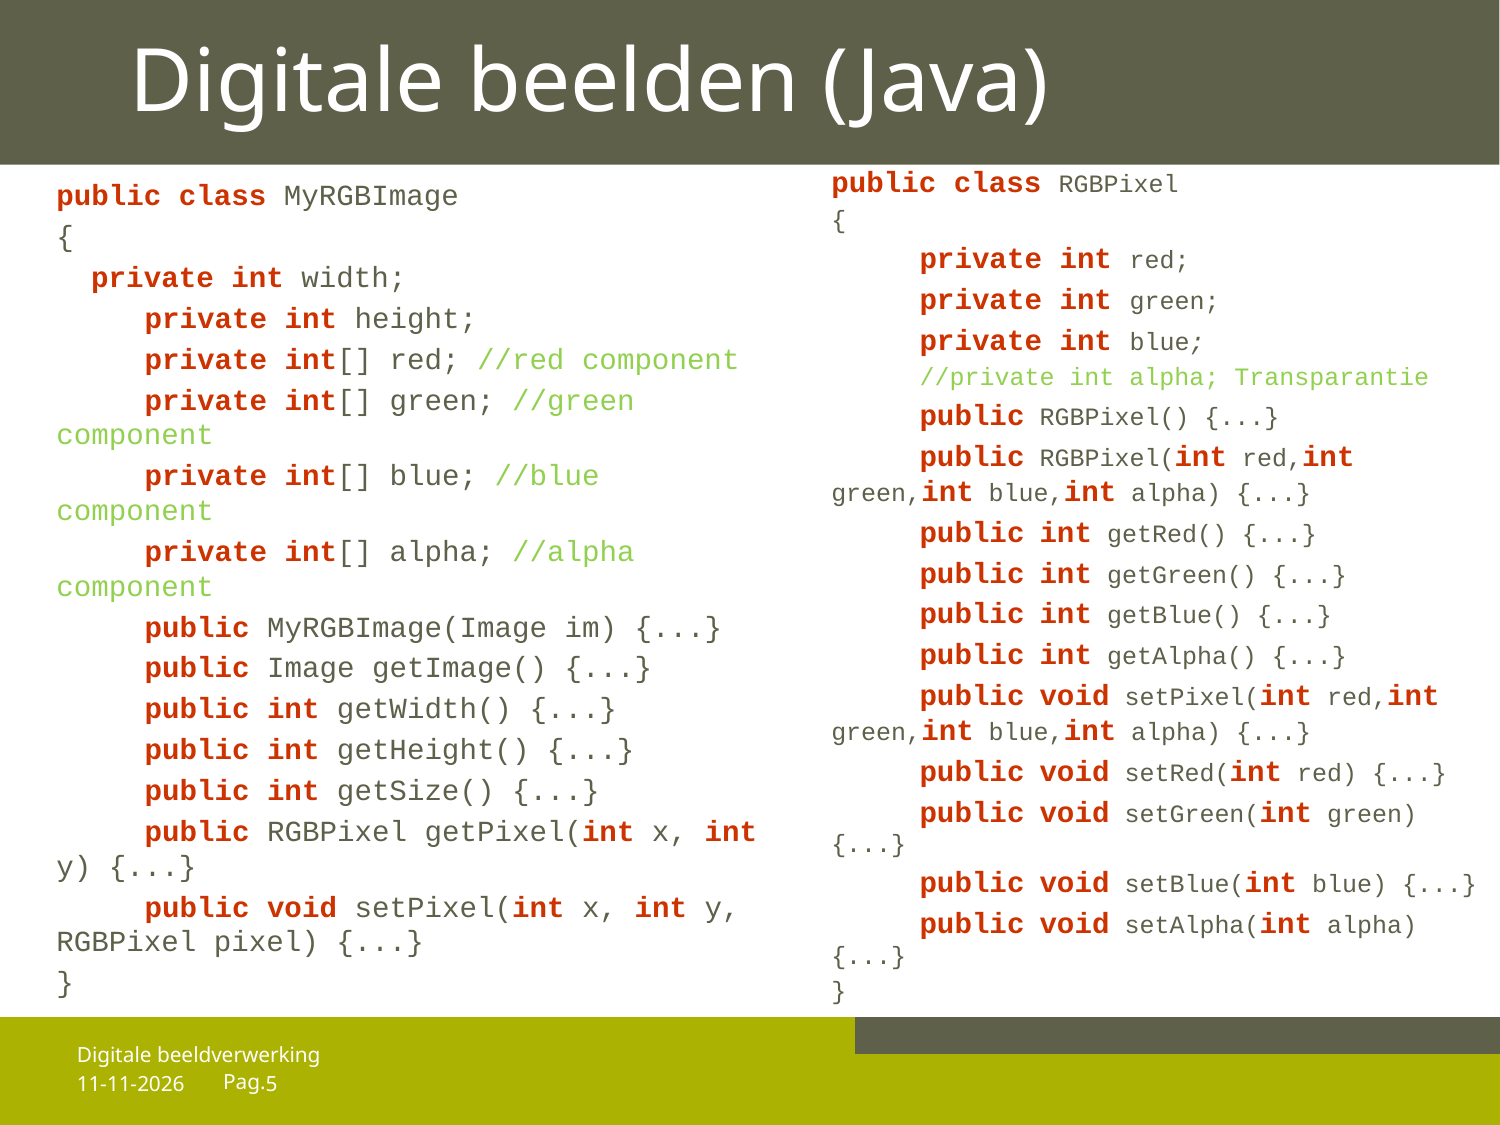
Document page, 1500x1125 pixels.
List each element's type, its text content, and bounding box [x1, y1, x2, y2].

footer Digitale beeldverwerking [76, 1034, 515, 1071]
list public class MyRGBImage { private int width; private int height; private int[] red; //red component private int[] green; //green component private int[] blue; //blue component private int[] alpha; //alpha component public MyRGBImage(Image im) {...} public Image getImage() {...} public int getWidth() {...} public int getHeight() {...} public int getSize() {...} public RGBPixel getPixel(int x, int y) {...} public void setPixel(int x, int y, RGBPixel pixel) {...} } [0, 176, 768, 984]
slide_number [76, 1071, 203, 1105]
title Digitale beelden (Java) [0, 0, 1500, 165]
list public class RGBPixel { private int red; private int green; private int blue; //private int alpha; Transparantie public RGBPixel() {...} public RGBPixel(int red,int green,int blue,int alpha) {...} public int getRed() {...} public int getGreen() {...} public int getBlue() {...} public int getAlpha() {...} public void setPixel(int red,int green,int blue,int alpha) {...} public void setRed(int red) {...} public void setGreen(int green) {...} public void setBlue(int blue) {...} public void setAlpha(int alpha) {...} } [774, 163, 1480, 984]
slide_number 5 [265, 1071, 316, 1105]
